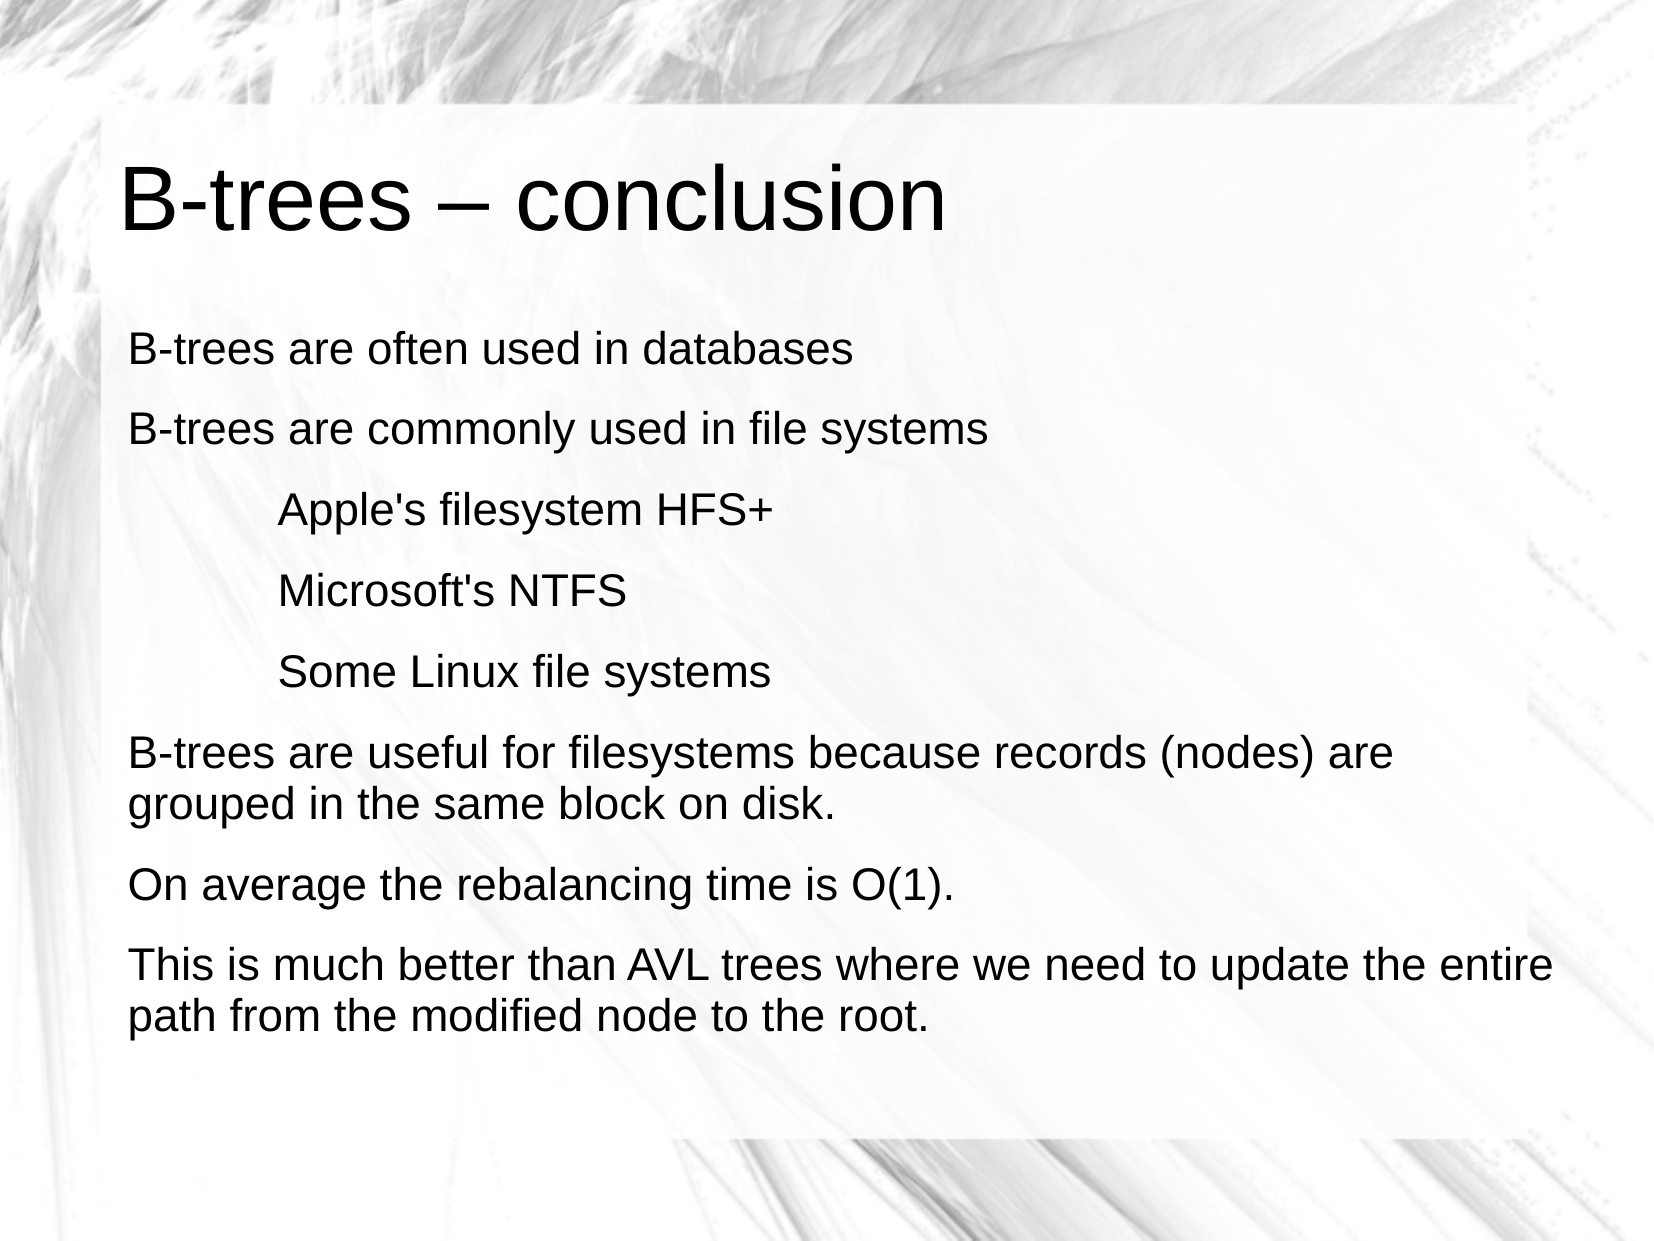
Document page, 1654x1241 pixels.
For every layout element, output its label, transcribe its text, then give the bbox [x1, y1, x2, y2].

title B-trees – conclusion [118, 93, 1506, 299]
list B-trees are often used in databases B-trees are commonly used in file systems Apple's filesystem HFS+ Microsoft's NTFS Some Linux file systems B-trees are useful for filesystems because records (nodes) are grouped in the same block on disk. On average the rebalancing time is O(1). This is much better than AVL trees where we need to update the entire path from the modified node to the root. [118, 319, 1571, 1109]
picture [0, 0, 1654, 1241]
